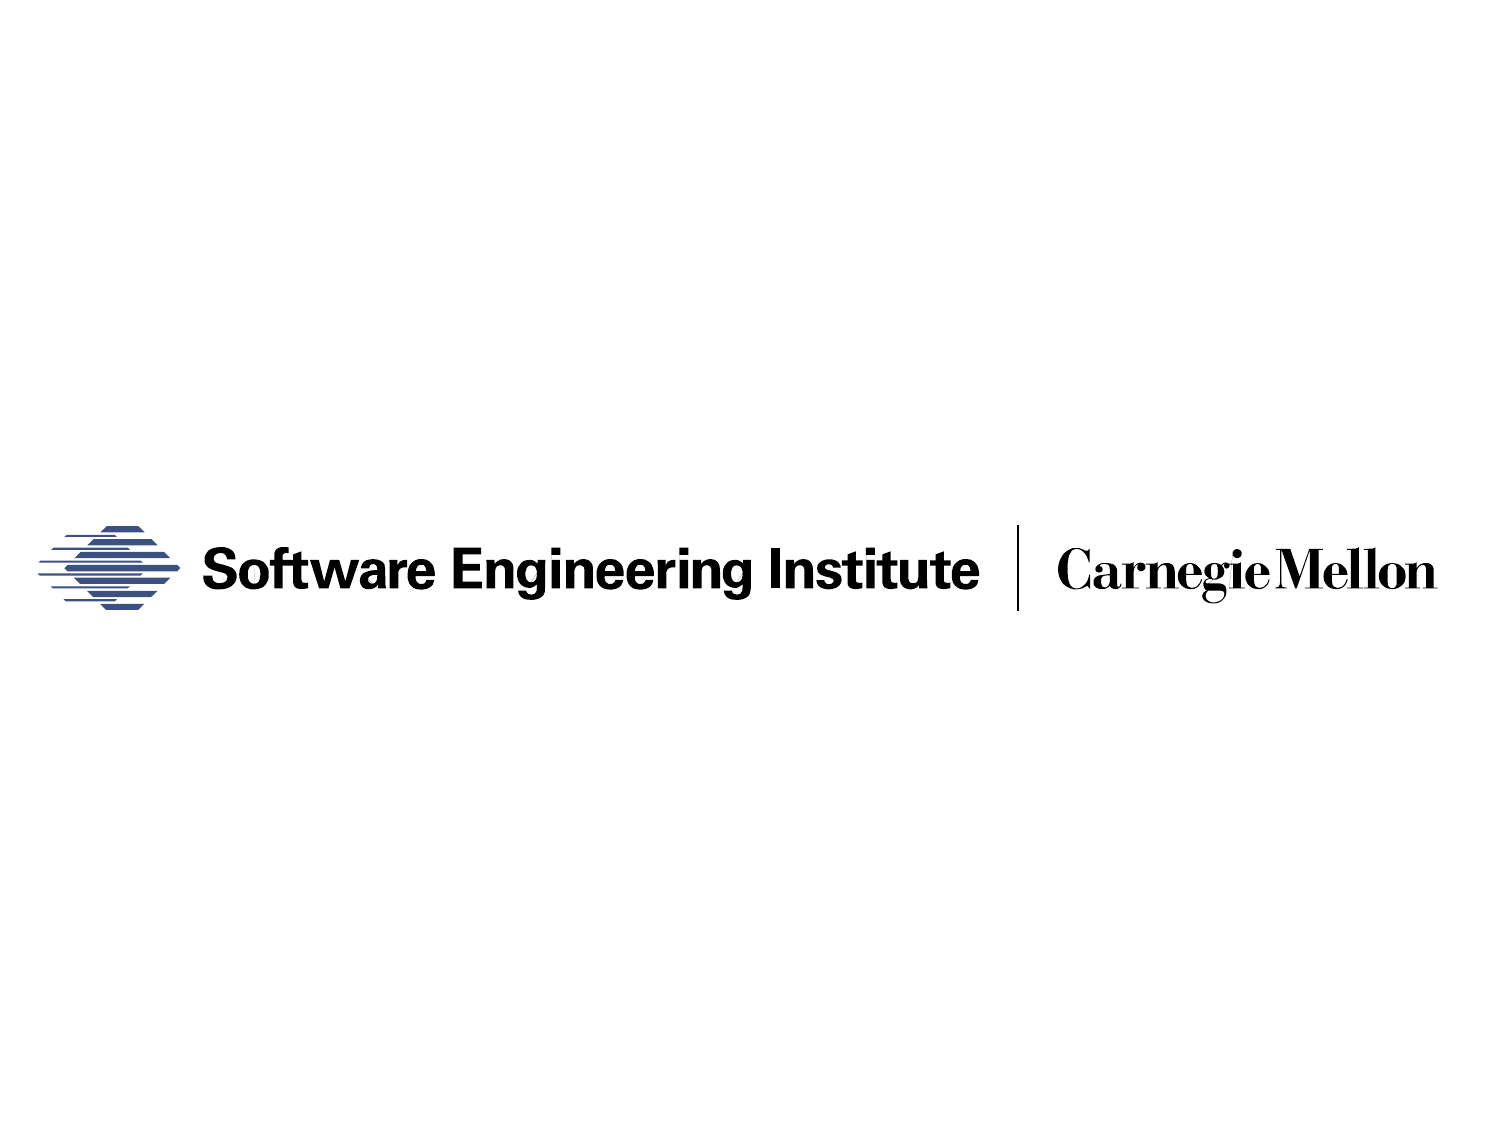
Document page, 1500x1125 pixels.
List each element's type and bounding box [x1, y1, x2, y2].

picture [37, 524, 1439, 612]
